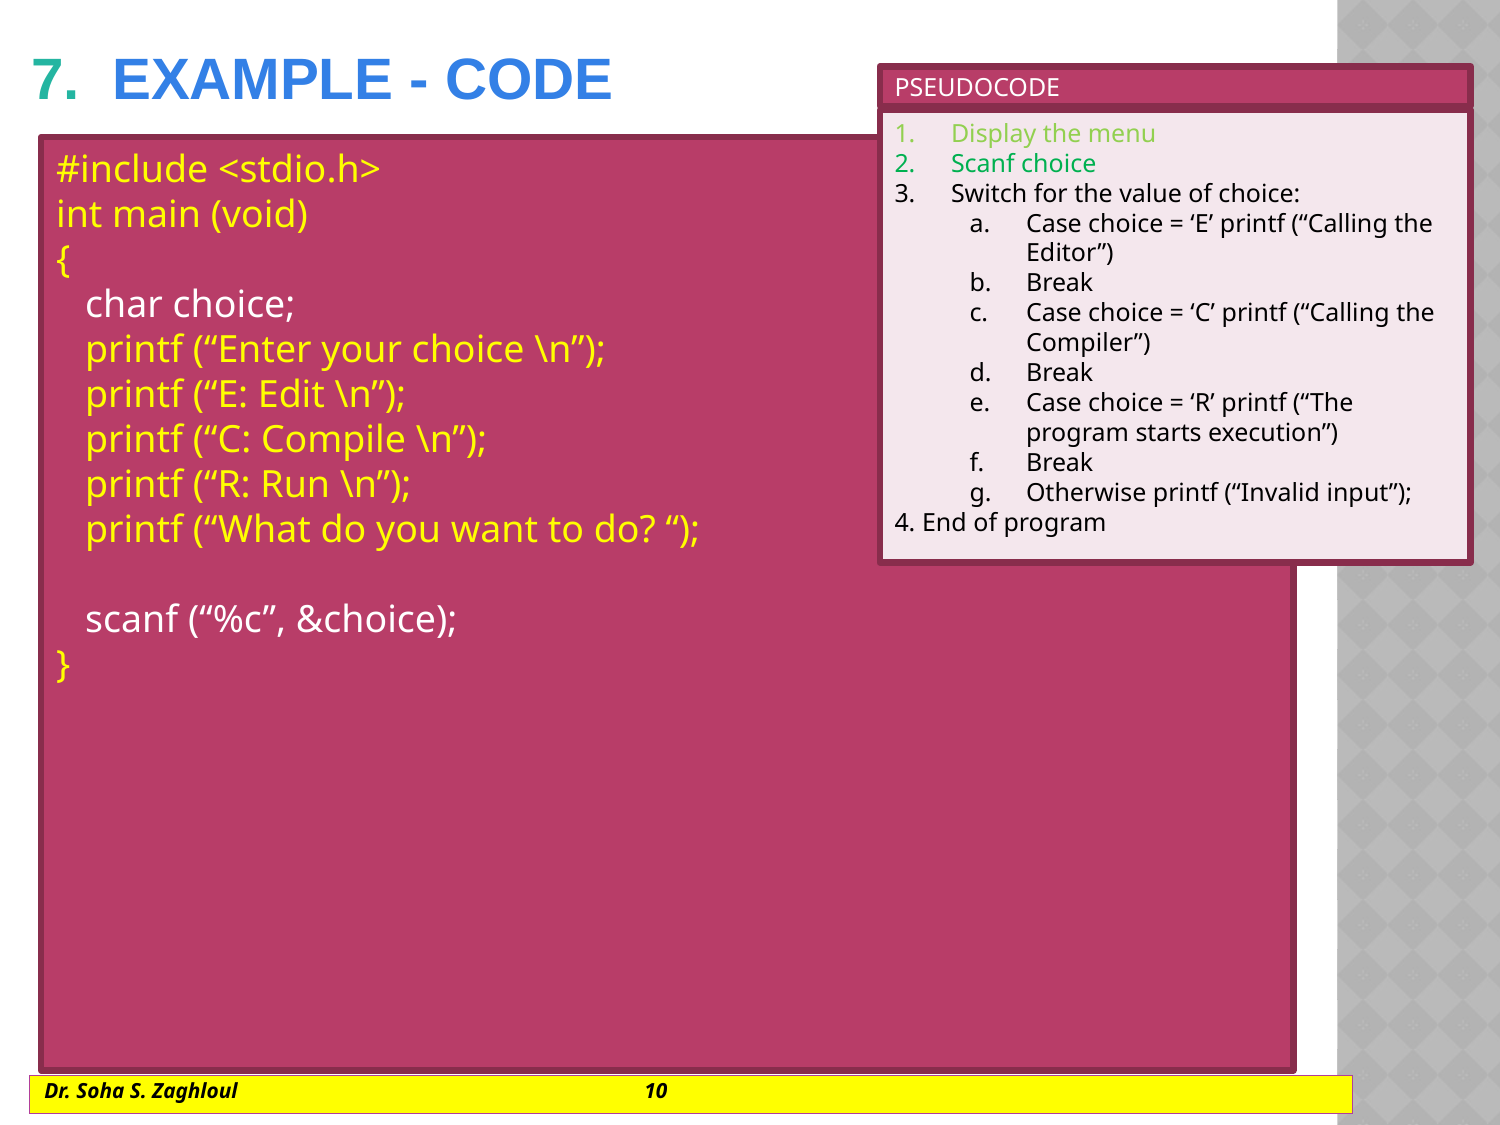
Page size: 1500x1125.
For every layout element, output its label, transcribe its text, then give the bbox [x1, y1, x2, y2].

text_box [879, 65, 1471, 563]
table_cell 4 [1337, 0, 1500, 1125]
text_box Dr. Soha S. Zaghloul 10 [29, 1075, 1353, 1114]
text_box 7. example - CODE [23, 35, 1414, 111]
text_box #include <stdio.h> int main (void) { char choice; printf (“Enter your choice \n”); printf (“E: Edit \n”); printf (“C: Compile \n”); printf (“R: Run \n”); printf (“What do you want to do? “); scanf (“%c”, &choice); } [38, 134, 1297, 1074]
